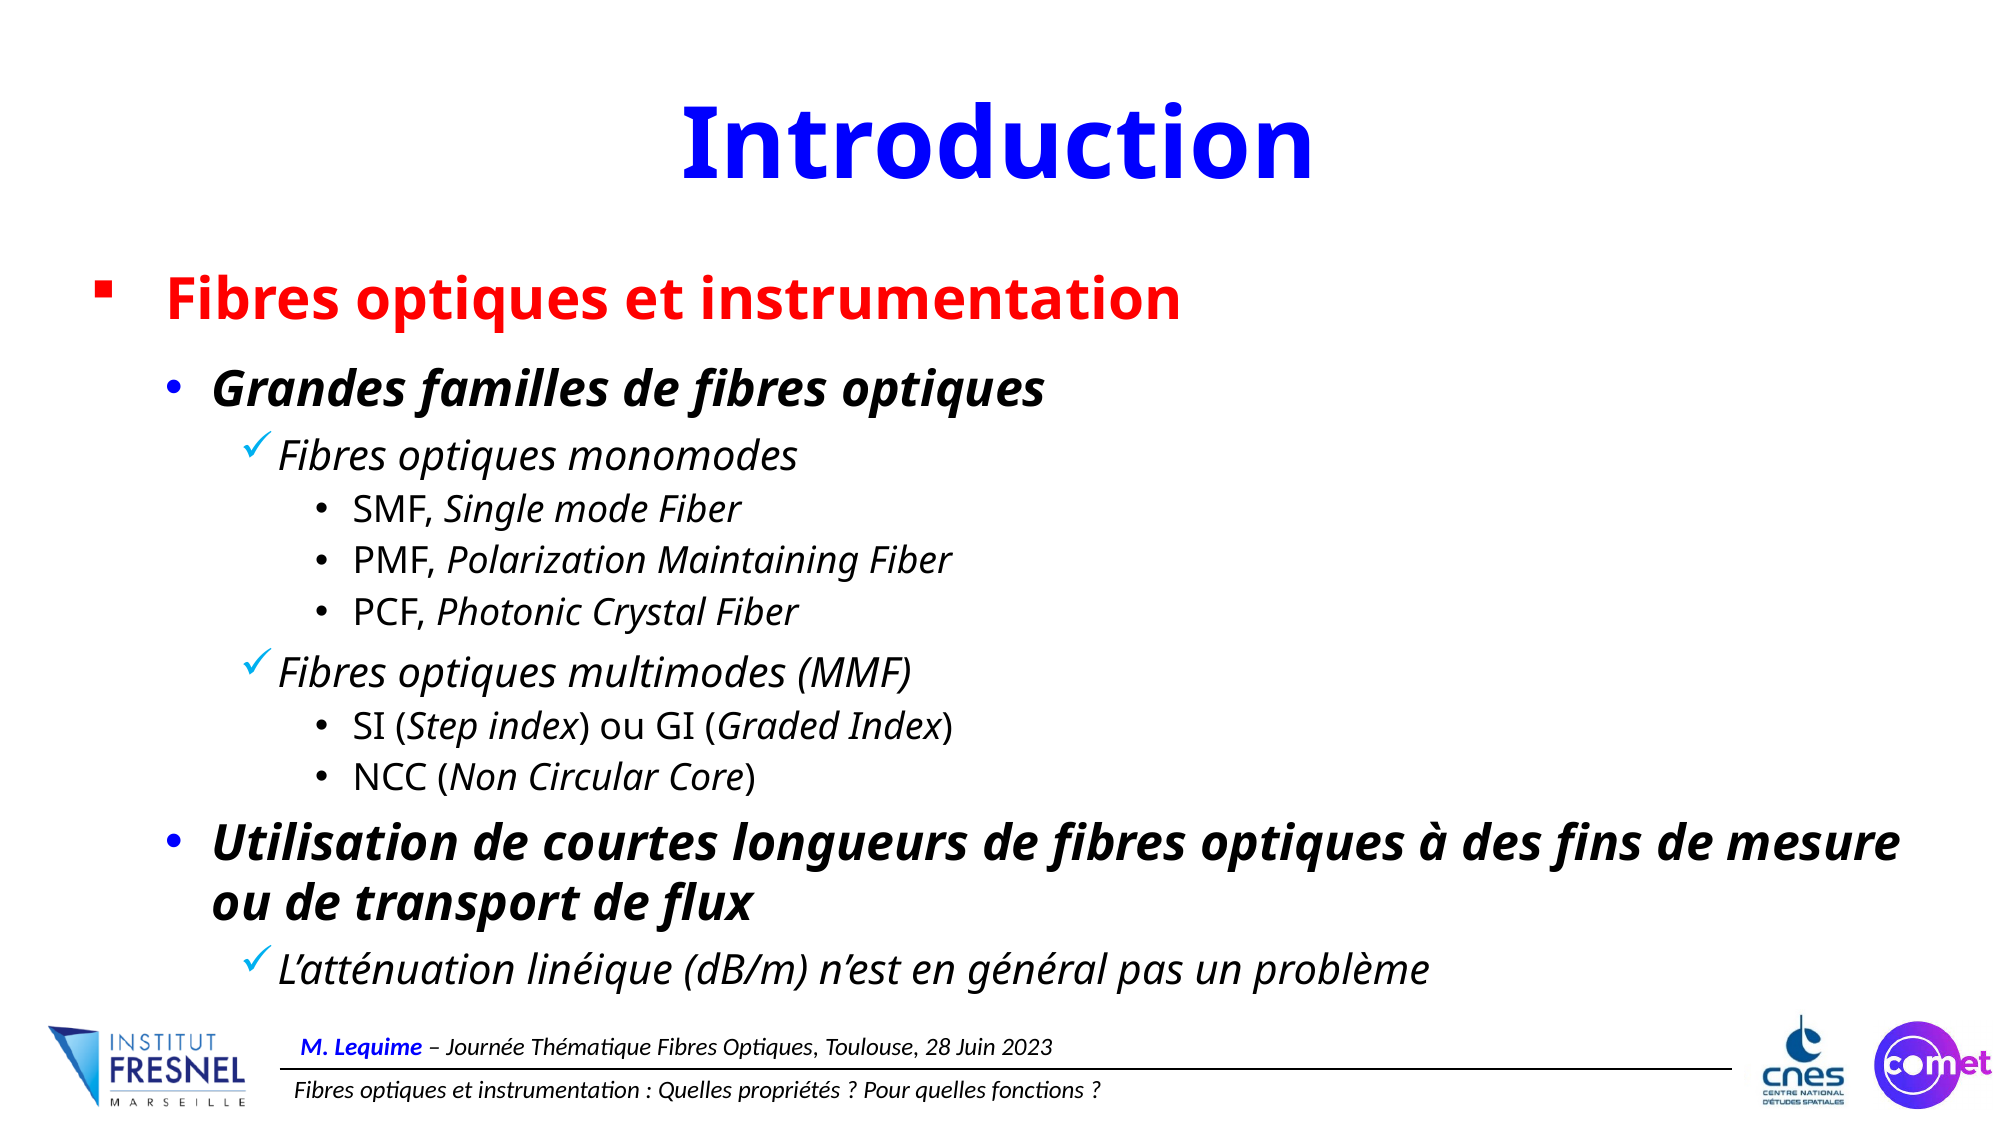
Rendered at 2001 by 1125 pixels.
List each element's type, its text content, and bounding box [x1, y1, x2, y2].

picture [43, 1021, 250, 1111]
picture [1873, 1020, 1993, 1110]
picture [1744, 1012, 1857, 1122]
list Fibres optiques et instrumentation Grandes familles de fibres optiques Fibres optiques monomodes SMF, Single mode Fiber PMF, Polarization Maintaining Fiber PCF, Photonic Crystal Fiber Fibres optiques multimodes (MMF) SI (Step index) ou GI (Graded Index) NCC (Non Circular Core) Utilisation de courtes longueurs de fibres optiques à des fins de mesure ou de transport de flux L’atténuation linéique (dB/m) n’est en général pas un problème [75, 253, 1934, 1012]
title Introduction [99, 45, 1900, 233]
